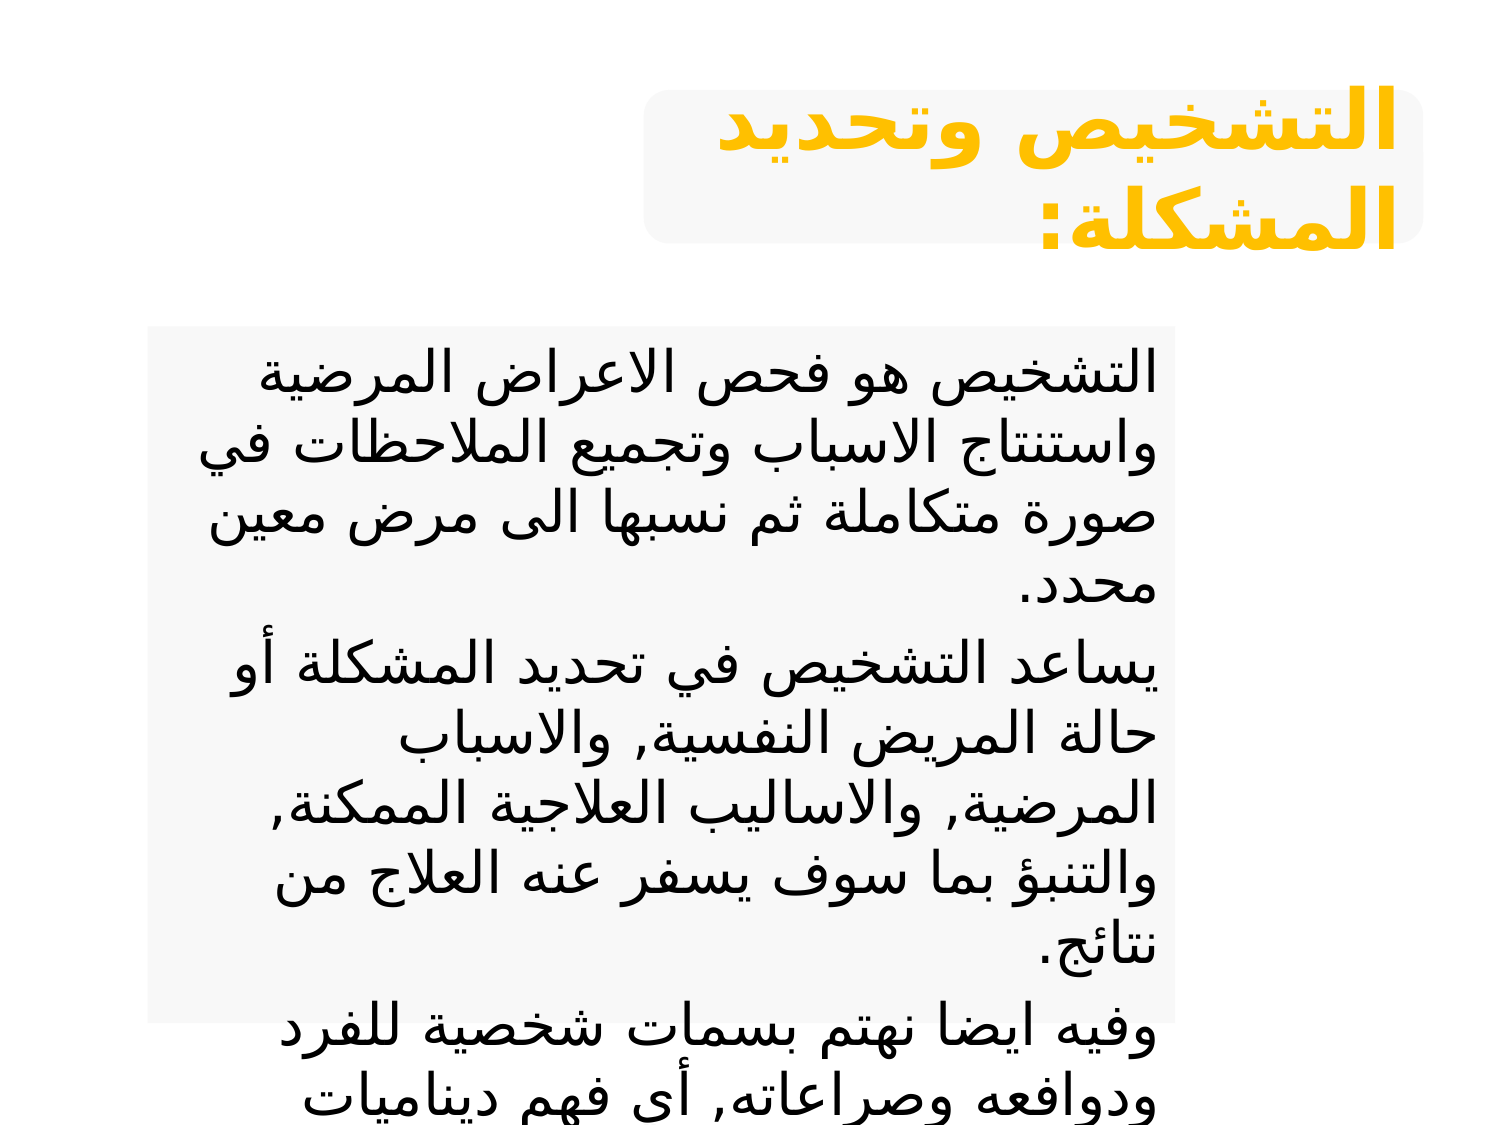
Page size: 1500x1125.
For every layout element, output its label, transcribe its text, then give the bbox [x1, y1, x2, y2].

text_box التشخيص وتحديد المشكلة: [641, 87, 1426, 246]
subtitle التشخيص هو فحص الاعراض المرضية واستنتاج الاسباب وتجميع الملاحظات في صورة متكاملة ثم نسبها الى مرض معين محدد. يساعد التشخيص في تحديد المشكلة أو حالة المريض النفسية, والاسباب المرضية, والاساليب العلاجية الممكنة, والتنبؤ بما سوف يسفر عنه العلاج من نتائج. وفيه ايضا نهتم بسمات شخصية للفرد ودوافعه وصراعاته, أي فهم ديناميات الشخصية. وبذلك يستطيع الاخصائي الاكلينيكي فهم السلوك المريض وتفسيره. [147, 326, 1176, 1024]
